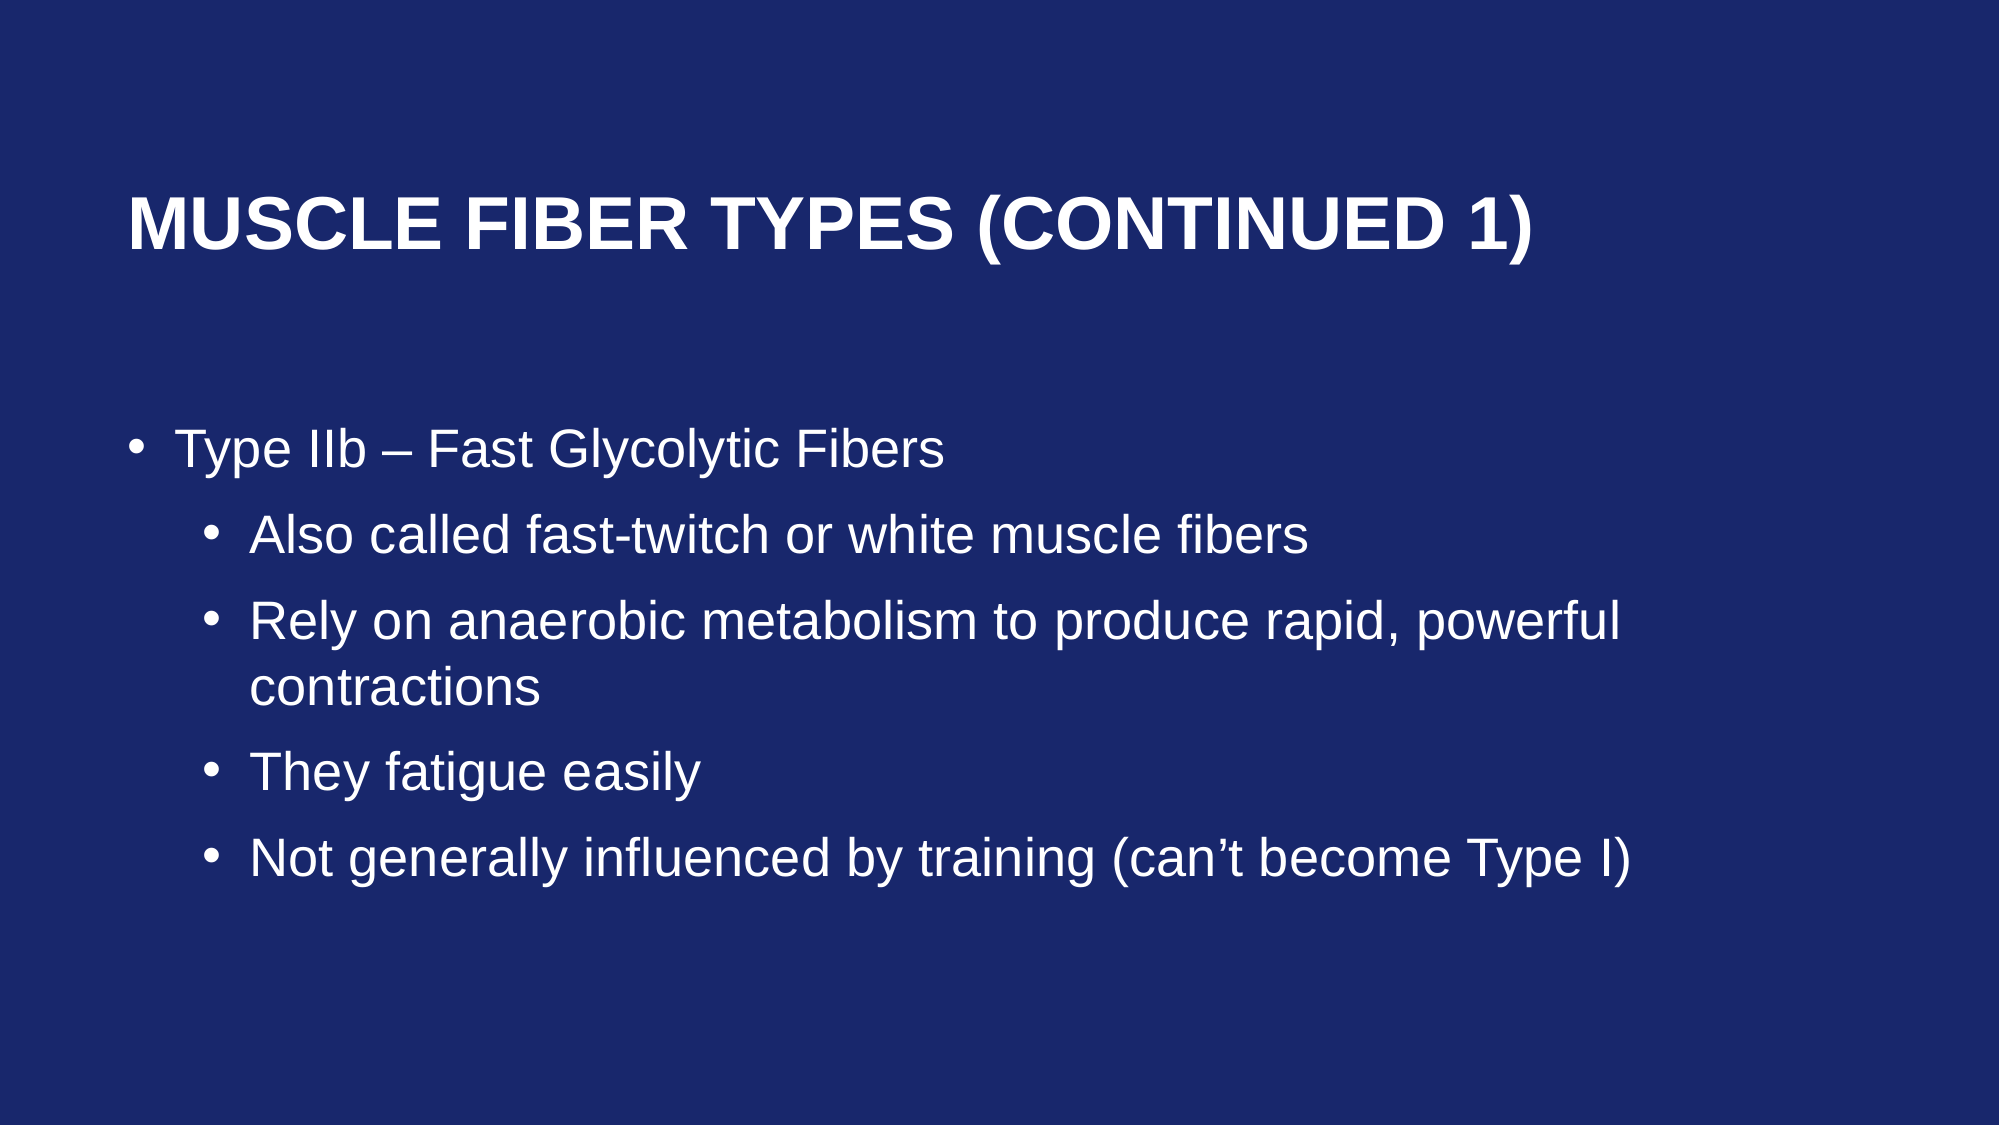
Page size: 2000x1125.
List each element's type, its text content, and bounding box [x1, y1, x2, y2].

list Type IIb – Fast Glycolytic Fibers Also called fast-twitch or white muscle fibers Rely on anaerobic metabolism to produce rapid, powerful contractions They fatigue easily Not generally influenced by training (can’t become Type I) [112, 351, 1775, 950]
title Muscle Fiber Types (continued 1) [112, 99, 1775, 339]
